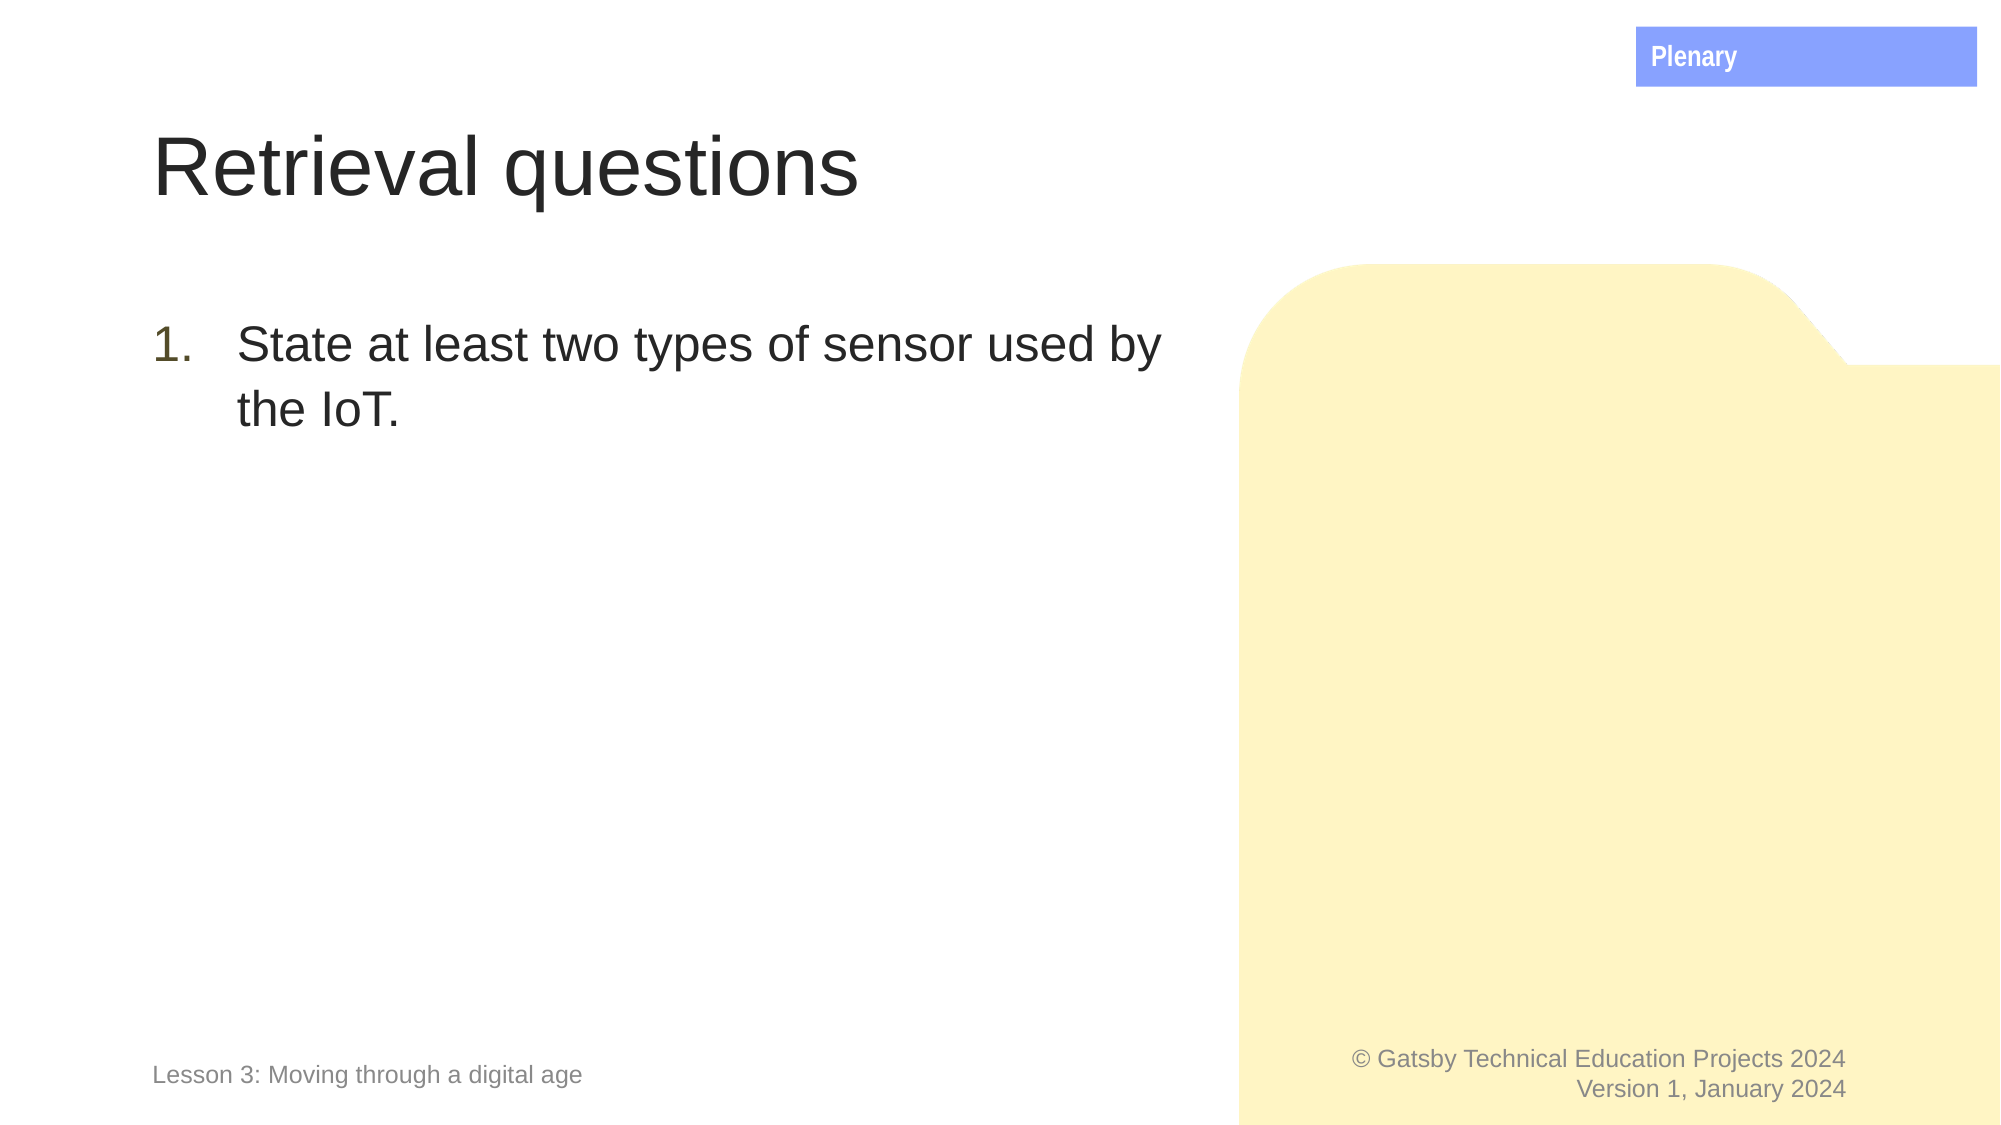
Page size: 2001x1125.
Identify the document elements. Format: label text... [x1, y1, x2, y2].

list Lesson 3: Moving through a digital age [137, 1042, 829, 1103]
list Plenary [1636, 26, 1978, 87]
picture [1239, 264, 2000, 1125]
title Retrieval questions [137, 59, 1863, 278]
list State at least two types of sensor used by the IoT. [137, 299, 1188, 1014]
